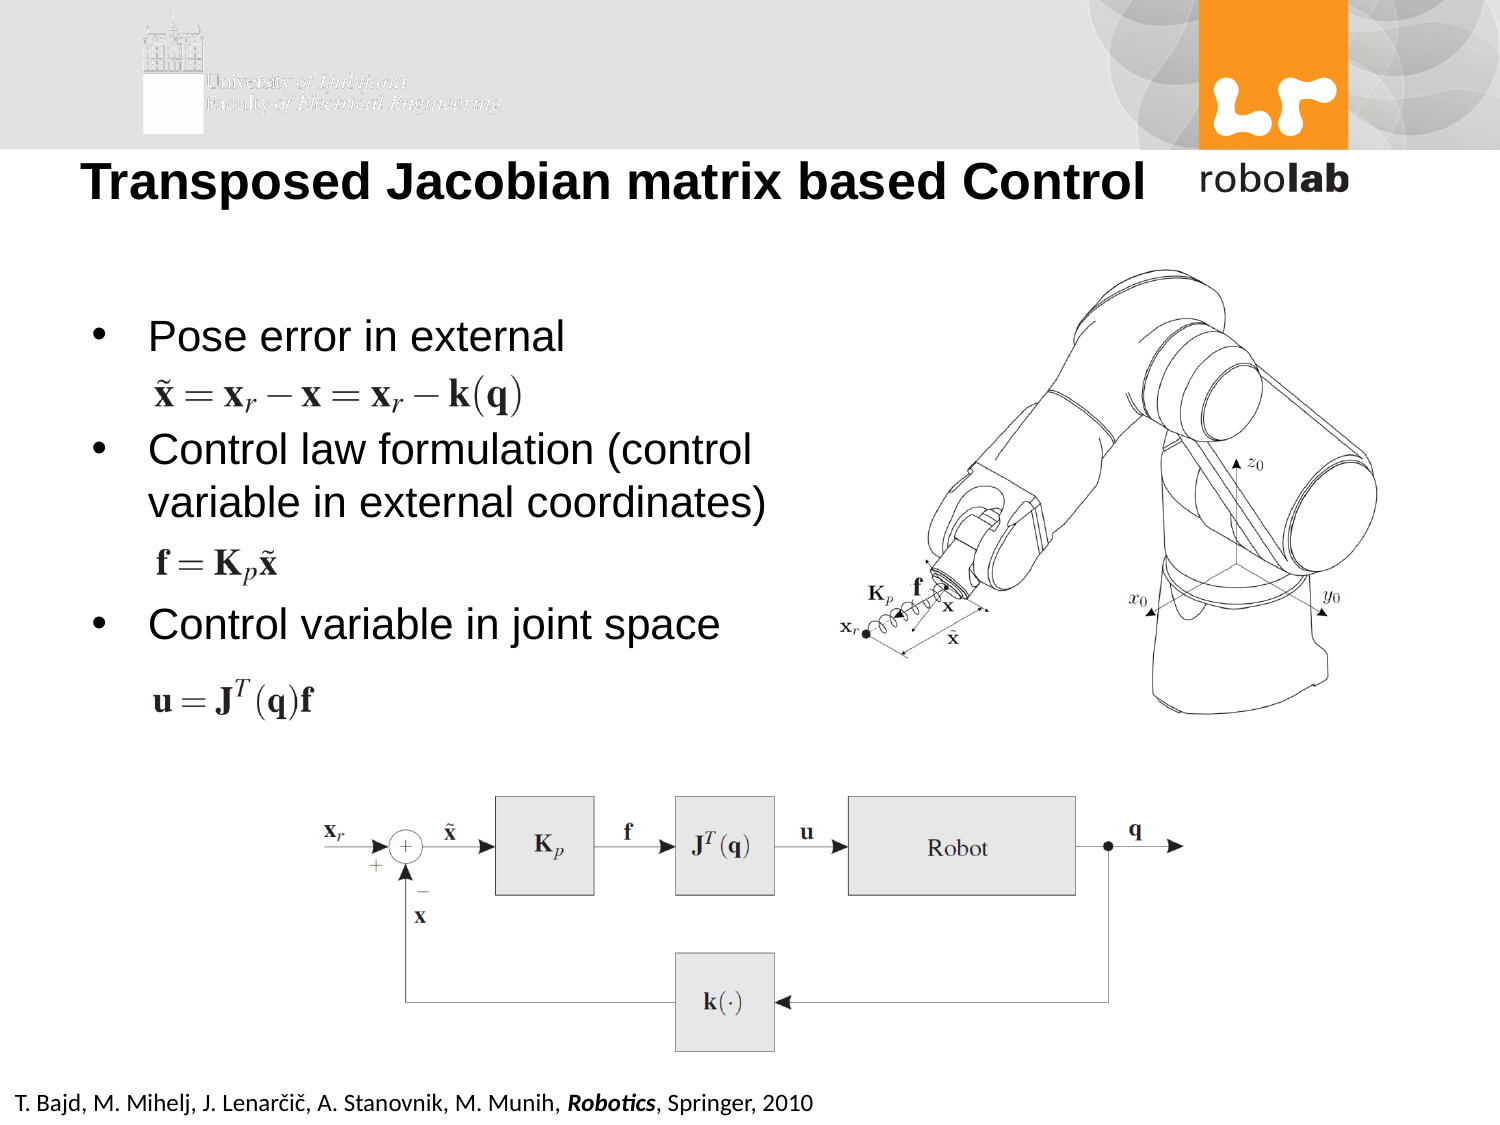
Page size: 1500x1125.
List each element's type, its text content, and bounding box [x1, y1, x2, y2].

title Transposed Jacobian matrix based Control [64, 90, 1247, 268]
list Pose error in external coordinates Control law formulation (control variable in external coordinates) Control variable in joint space [76, 299, 804, 1038]
picture [143, 10, 501, 90]
picture [148, 672, 315, 726]
picture [145, 367, 525, 425]
picture [152, 542, 281, 587]
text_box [832, 258, 1397, 721]
picture [300, 774, 1203, 1067]
picture [998, 0, 1500, 196]
